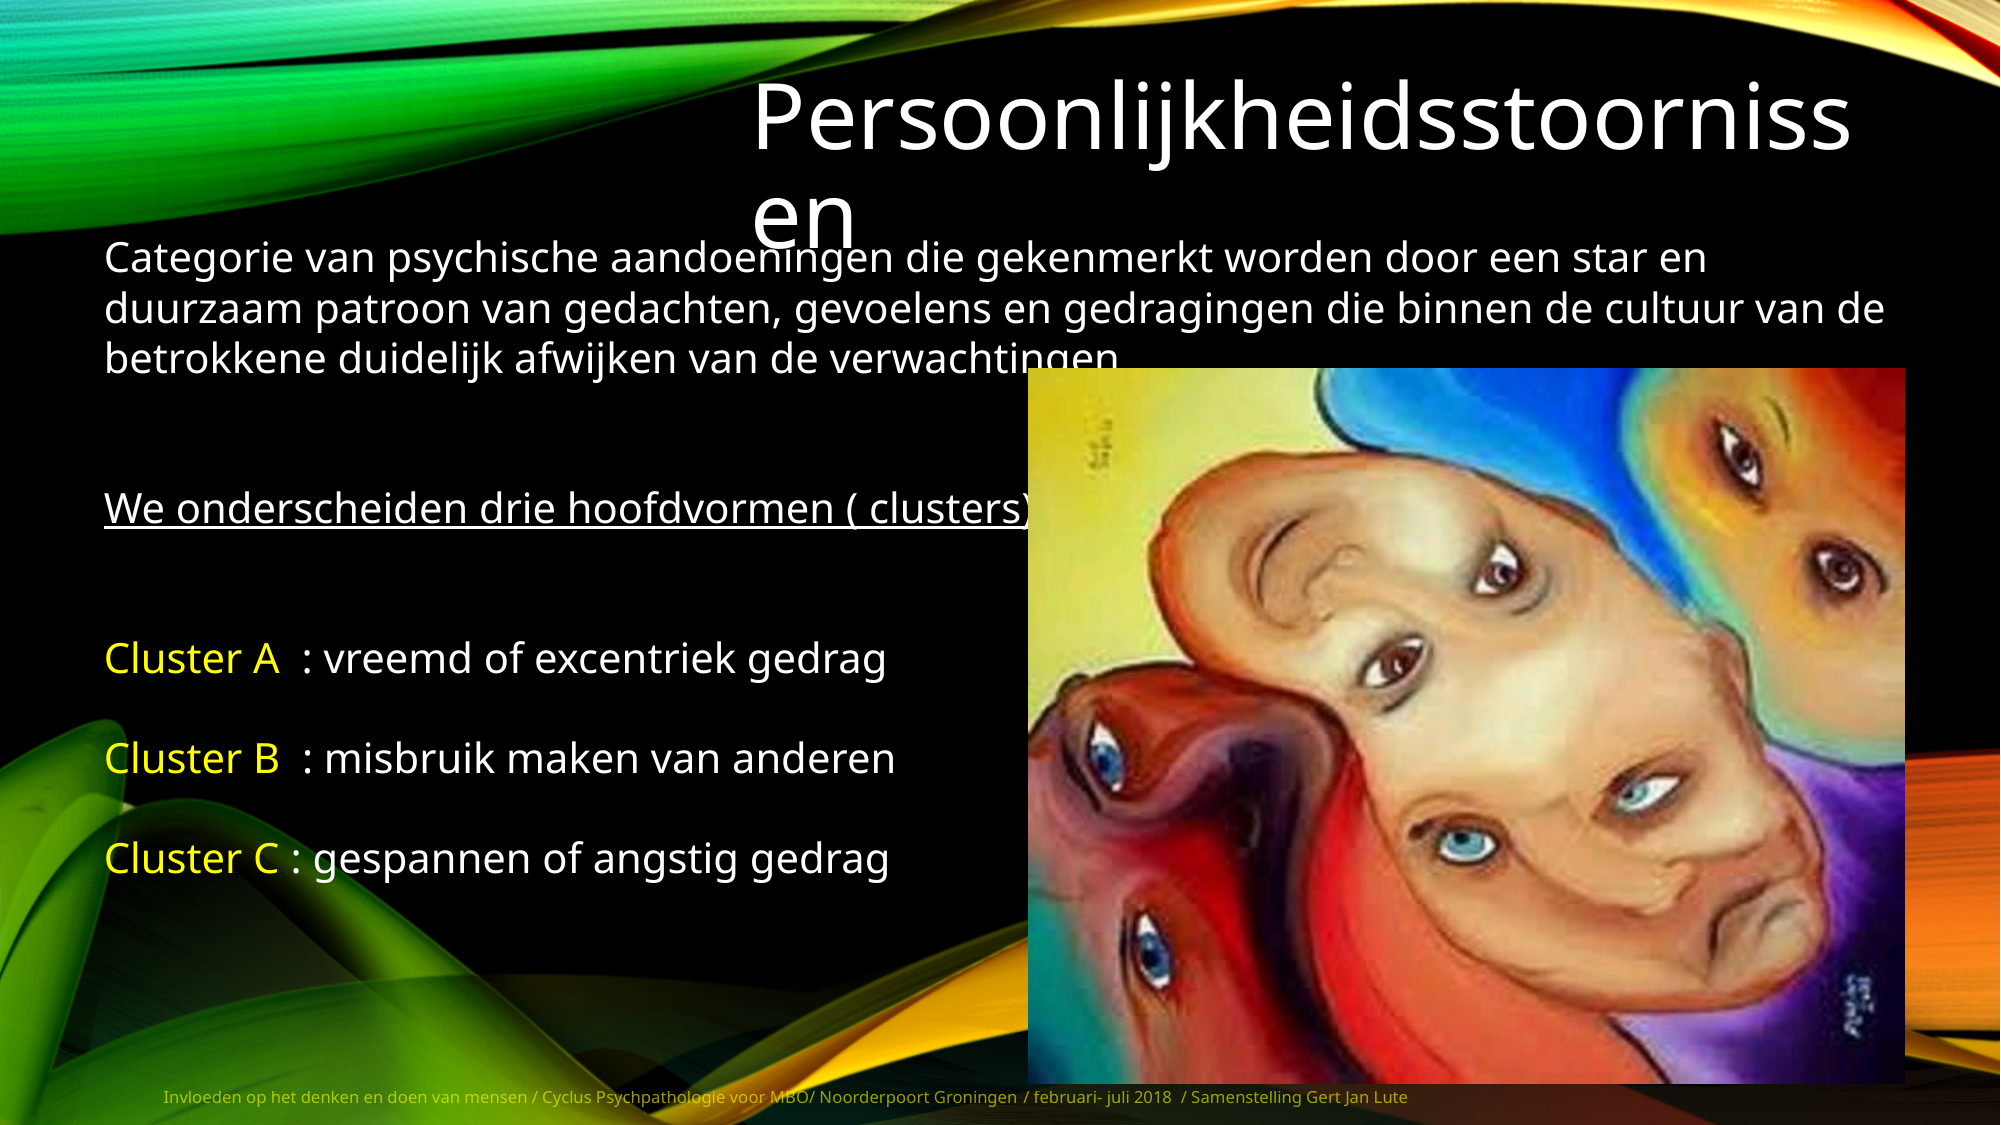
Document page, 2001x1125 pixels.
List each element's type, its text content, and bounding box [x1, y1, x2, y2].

picture [0, 0, 2000, 237]
picture [0, 367, 2000, 1125]
subtitle Persoonlijkheidsstoornissen [735, 63, 1905, 176]
text_box Invloeden op het denken en doen van mensen / Cyclus Psychpathologie voor MBO/ Noorderpoort Groningen / februari- juli 2018 / Samenstelling Gert Jan Lute [148, 1069, 1857, 1125]
text_box Categorie van psychische aandoeningen die gekenmerkt worden door een star en duurzaam patroon van gedachten, gevoelens en gedragingen die binnen de cultuur van de betrokkene duidelijk afwijken van de verwachtingen. We onderscheiden drie hoofdvormen ( clusters) Cluster A : vreemd of excentriek gedrag Cluster B : misbruik maken van anderen Cluster C : gespannen of angstig gedrag [89, 223, 1926, 889]
